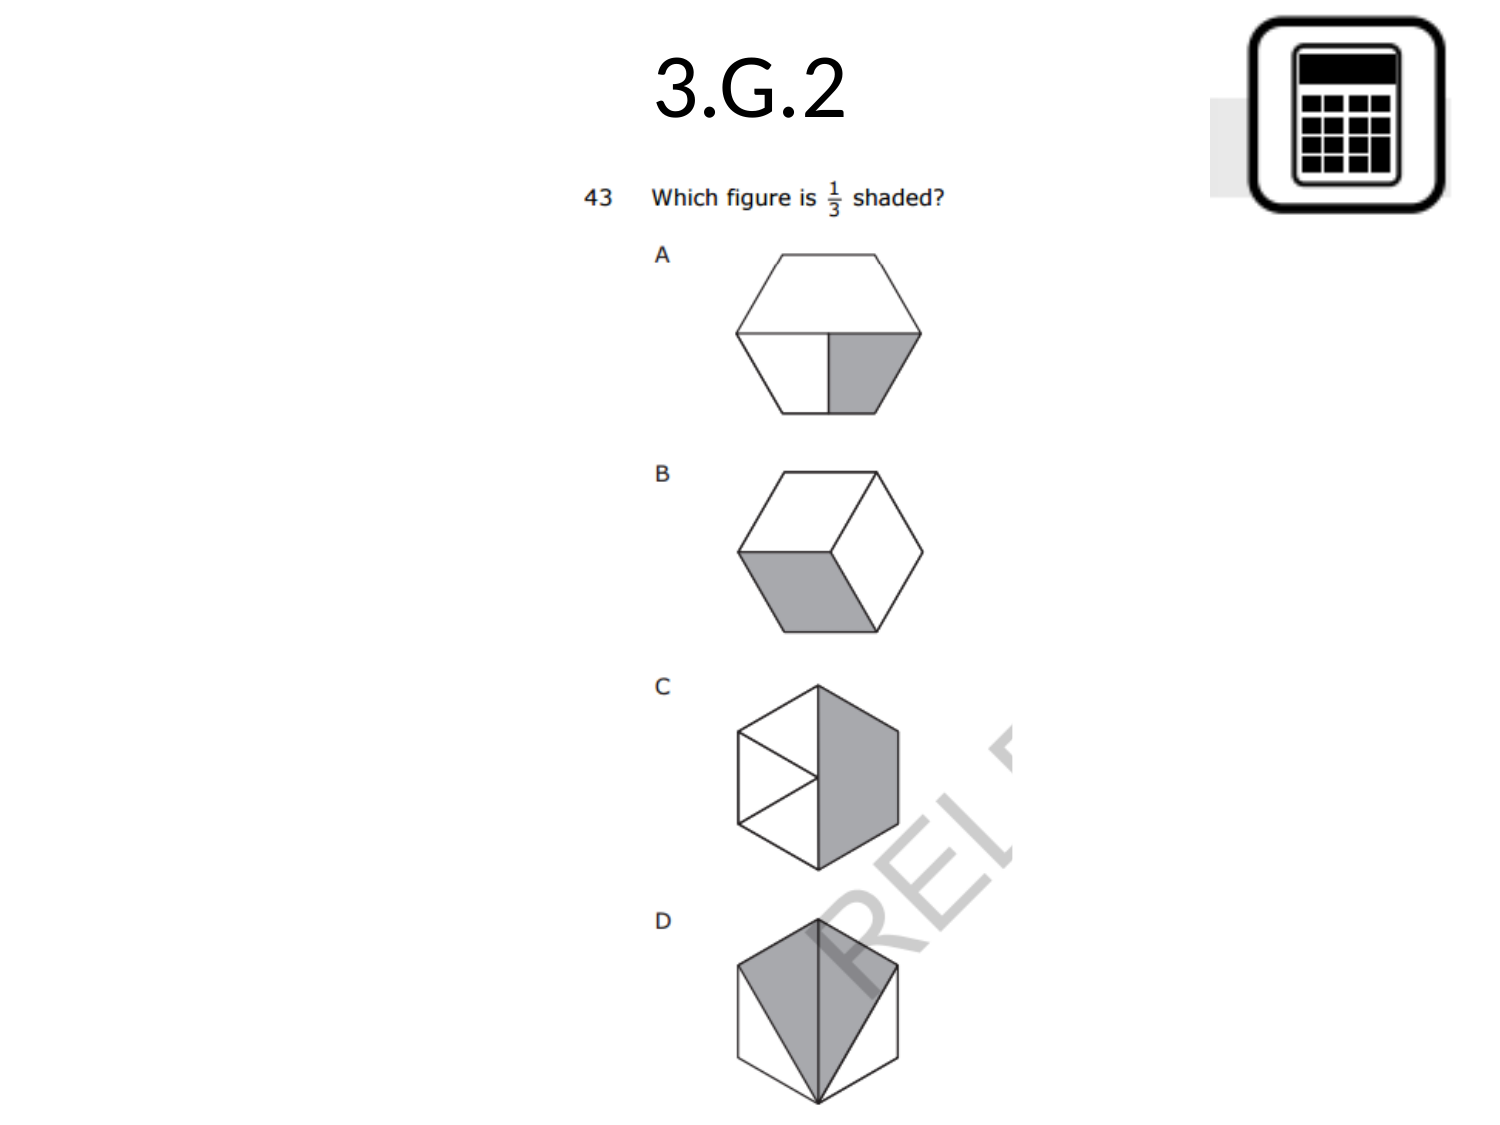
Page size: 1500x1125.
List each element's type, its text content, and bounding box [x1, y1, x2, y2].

title 3.G.2 [75, 0, 1207, 175]
picture [1209, 0, 1485, 251]
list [562, 162, 1013, 1125]
